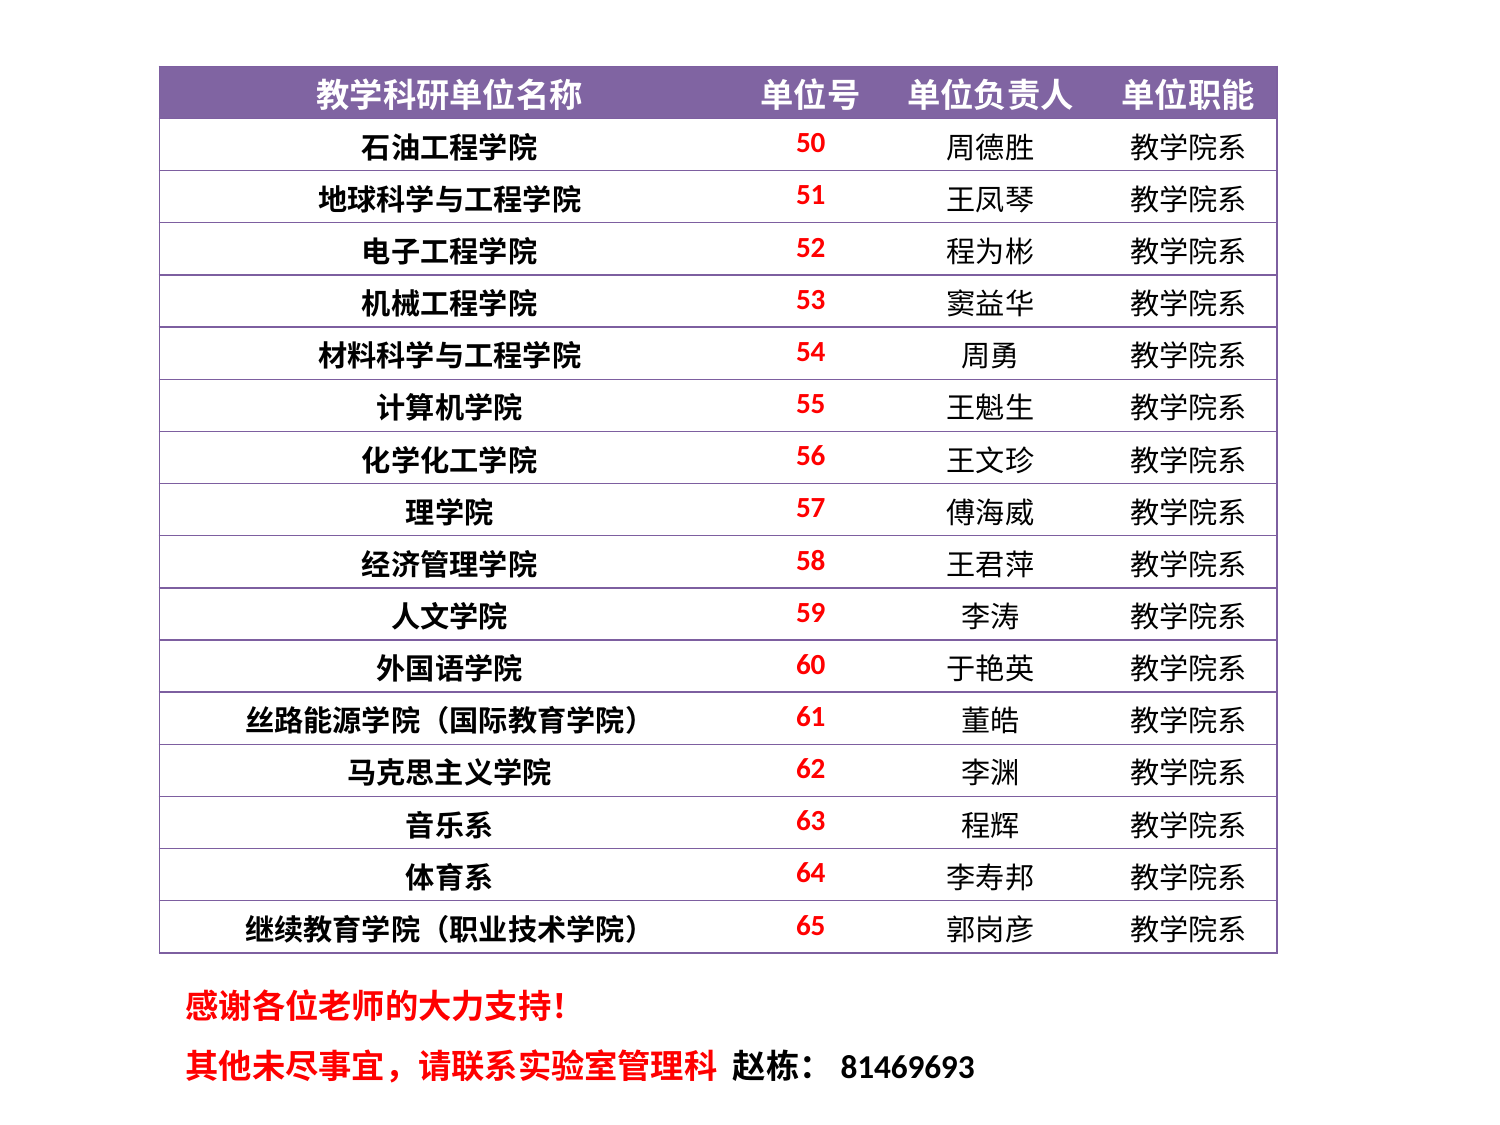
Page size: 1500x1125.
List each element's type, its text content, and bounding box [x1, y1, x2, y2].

table_cell 化学化工学院 [160, 432, 740, 483]
table_cell 王魁生 [881, 380, 1100, 431]
table_cell 石油工程学院 [160, 119, 740, 170]
table_cell 马克思主义学院 [160, 745, 740, 796]
table_header 教学科研单位名称 [160, 67, 740, 118]
table_cell 傅海威 [881, 484, 1100, 535]
table_cell 程辉 [881, 797, 1100, 848]
table_cell 61 [740, 693, 881, 744]
table_cell 王凤琴 [881, 171, 1100, 222]
table_cell 程为彬 [881, 223, 1100, 274]
table_cell 李涛 [881, 589, 1100, 639]
table_cell 57 [740, 484, 881, 535]
table_cell 教学院系 [1100, 380, 1276, 431]
table_cell 教学院系 [1100, 589, 1276, 639]
table_cell 60 [740, 641, 881, 691]
text_box 感谢各位老师的大力支持！ 其他未尽事宜，请联系实验室管理科 赵栋：81469693 [171, 957, 1294, 1093]
table_cell 外国语学院 [160, 641, 740, 691]
table_cell 教学院系 [1100, 745, 1276, 796]
table_cell 52 [740, 223, 881, 274]
table_cell 李寿邦 [881, 849, 1100, 900]
table_cell 教学院系 [1100, 119, 1276, 170]
table_cell 教学院系 [1100, 901, 1276, 952]
table_cell 王文珍 [881, 432, 1100, 483]
table_cell 王君萍 [881, 536, 1100, 587]
table_cell 65 [740, 901, 881, 952]
table_cell 董皓 [881, 693, 1100, 744]
table_cell 63 [740, 797, 881, 848]
table_cell 教学院系 [1100, 223, 1276, 274]
table_cell 人文学院 [160, 589, 740, 639]
table_cell 郭岗彦 [881, 901, 1100, 952]
table_cell 教学院系 [1100, 276, 1276, 326]
table_cell 周德胜 [881, 119, 1100, 170]
table_cell 53 [740, 276, 881, 326]
table_cell 教学院系 [1100, 536, 1276, 587]
table_cell 丝路能源学院（国际教育学院） [160, 693, 740, 744]
table_cell 教学院系 [1100, 693, 1276, 744]
table_cell 电子工程学院 [160, 223, 740, 274]
table_cell 62 [740, 745, 881, 796]
table_cell 教学院系 [1100, 328, 1276, 379]
table_cell 教学院系 [1100, 171, 1276, 222]
table_cell 54 [740, 328, 881, 379]
table_header 单位号 [740, 67, 881, 118]
table_cell 李渊 [881, 745, 1100, 796]
table_cell 教学院系 [1100, 849, 1276, 900]
table_cell 继续教育学院（职业技术学院） [160, 901, 740, 952]
table_cell 50 [740, 119, 881, 170]
table_cell 于艳英 [881, 641, 1100, 691]
table_cell 教学院系 [1100, 432, 1276, 483]
table_cell 教学院系 [1100, 641, 1276, 691]
table_cell 教学院系 [1100, 797, 1276, 848]
table_cell 教学院系 [1100, 484, 1276, 535]
table_cell 64 [740, 849, 881, 900]
table_cell 56 [740, 432, 881, 483]
table_cell 地球科学与工程学院 [160, 171, 740, 222]
table_cell 58 [740, 536, 881, 587]
table_cell 55 [740, 380, 881, 431]
table_cell 51 [740, 171, 881, 222]
table_cell 经济管理学院 [160, 536, 740, 587]
table_cell 周勇 [881, 328, 1100, 379]
table_cell 机械工程学院 [160, 276, 740, 326]
table_cell 音乐系 [160, 797, 740, 848]
table_cell 窦益华 [881, 276, 1100, 326]
table_cell 计算机学院 [160, 380, 740, 431]
table_cell 体育系 [160, 849, 740, 900]
table_header 单位职能 [1100, 67, 1276, 118]
table_cell 理学院 [160, 484, 740, 535]
table_cell 材料科学与工程学院 [160, 328, 740, 379]
table_header 单位负责人 [881, 67, 1100, 118]
table_cell 59 [740, 589, 881, 639]
